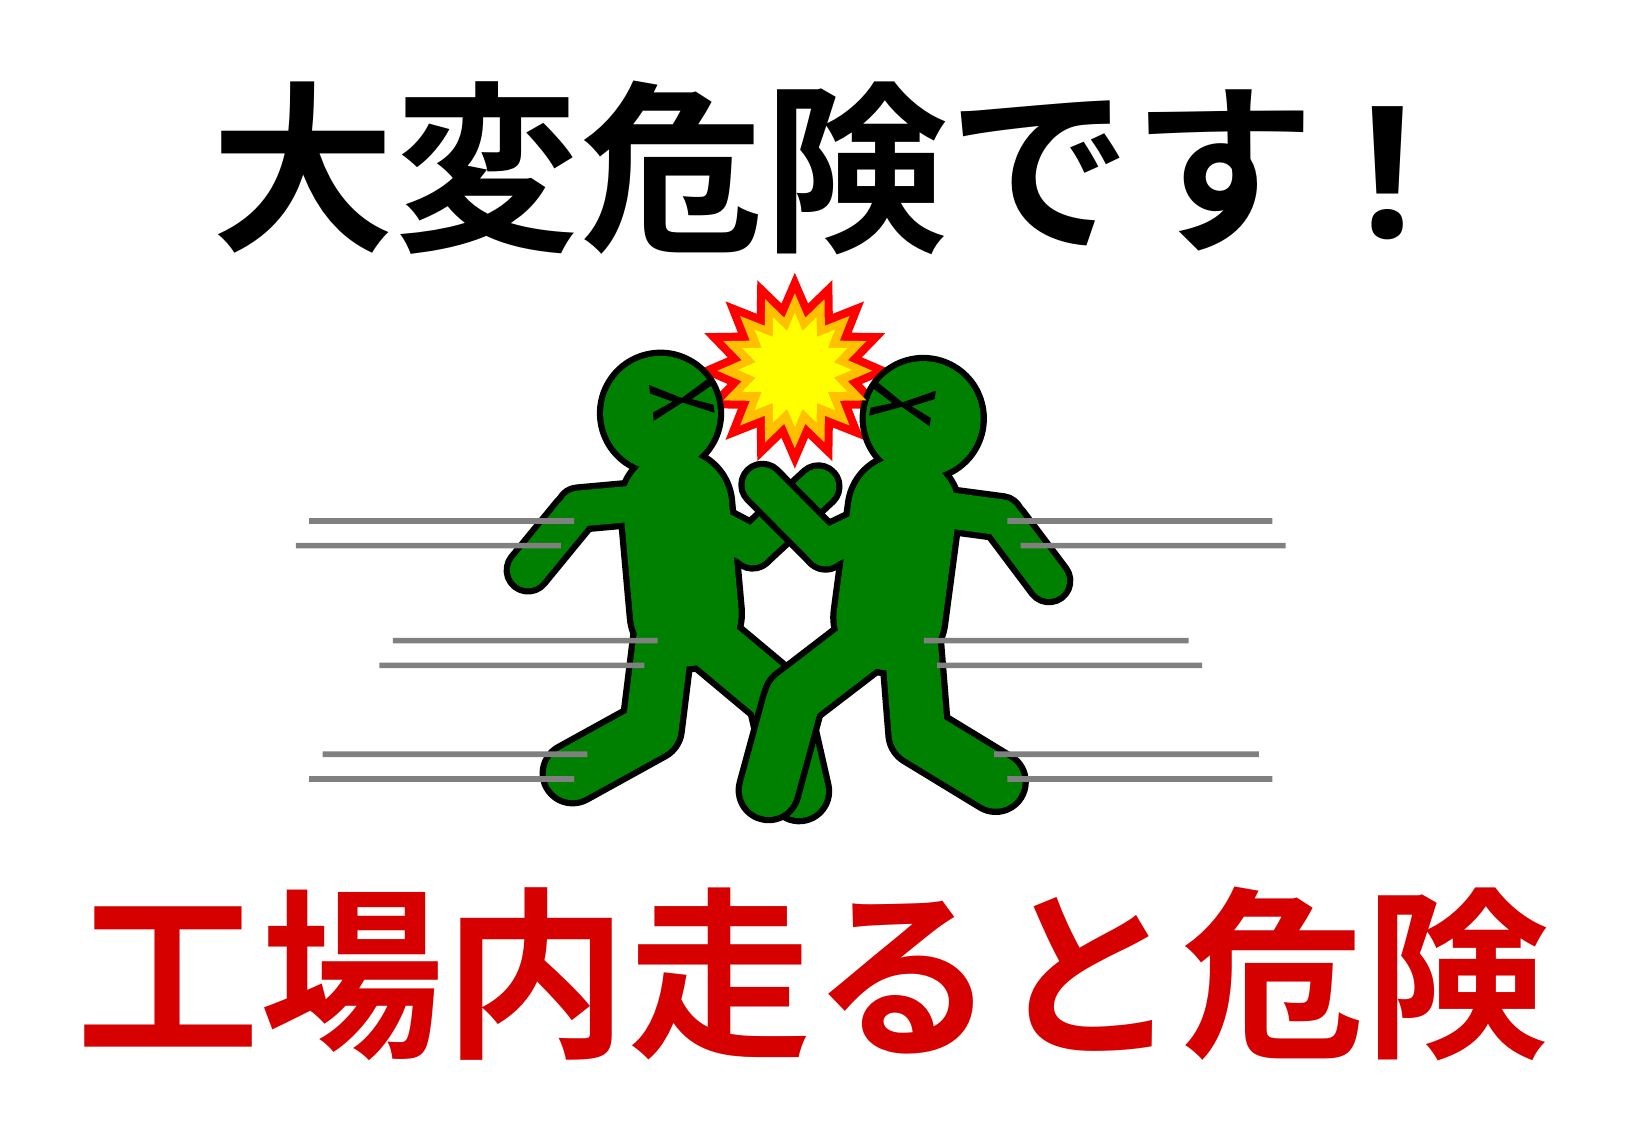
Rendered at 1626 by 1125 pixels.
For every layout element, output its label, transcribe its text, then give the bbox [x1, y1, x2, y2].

text_box 大変危険です! [0, 47, 1625, 282]
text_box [295, 272, 1286, 820]
text_box 工場内走ると危険 [0, 852, 1625, 1088]
